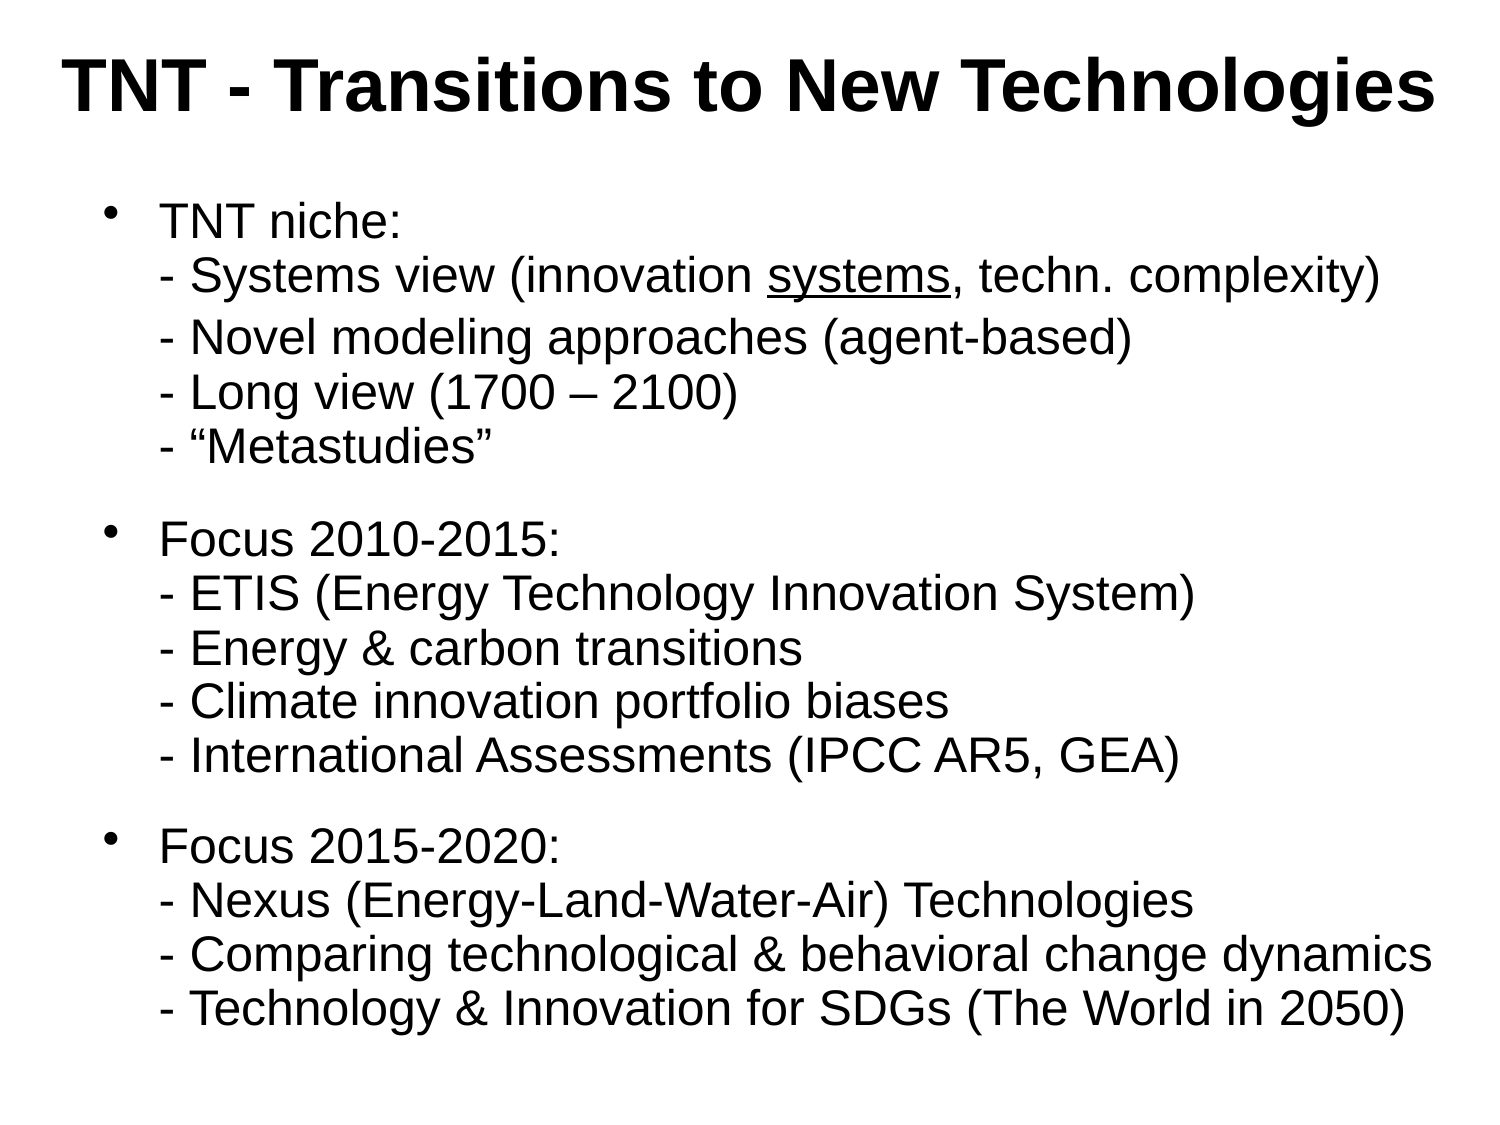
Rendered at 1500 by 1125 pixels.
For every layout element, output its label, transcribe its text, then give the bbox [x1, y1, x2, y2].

title TNT - Transitions to New Technologies [0, 0, 1500, 163]
list TNT niche: - Systems view (innovation systems, techn. complexity) - Novel modeling approaches (agent-based) - Long view (1700 – 2100) - “Metastudies” Focus 2010-2015: - ETIS (Energy Technology Innovation System) - Energy & carbon transitions - Climate innovation portfolio biases - International Assessments (IPCC AR5, GEA) Focus 2015-2020: - Nexus (Energy-Land-Water-Air) Technologies - Comparing technological & behavioral change dynamics - Technology & Innovation for SDGs (The World in 2050) [87, 187, 1500, 1038]
